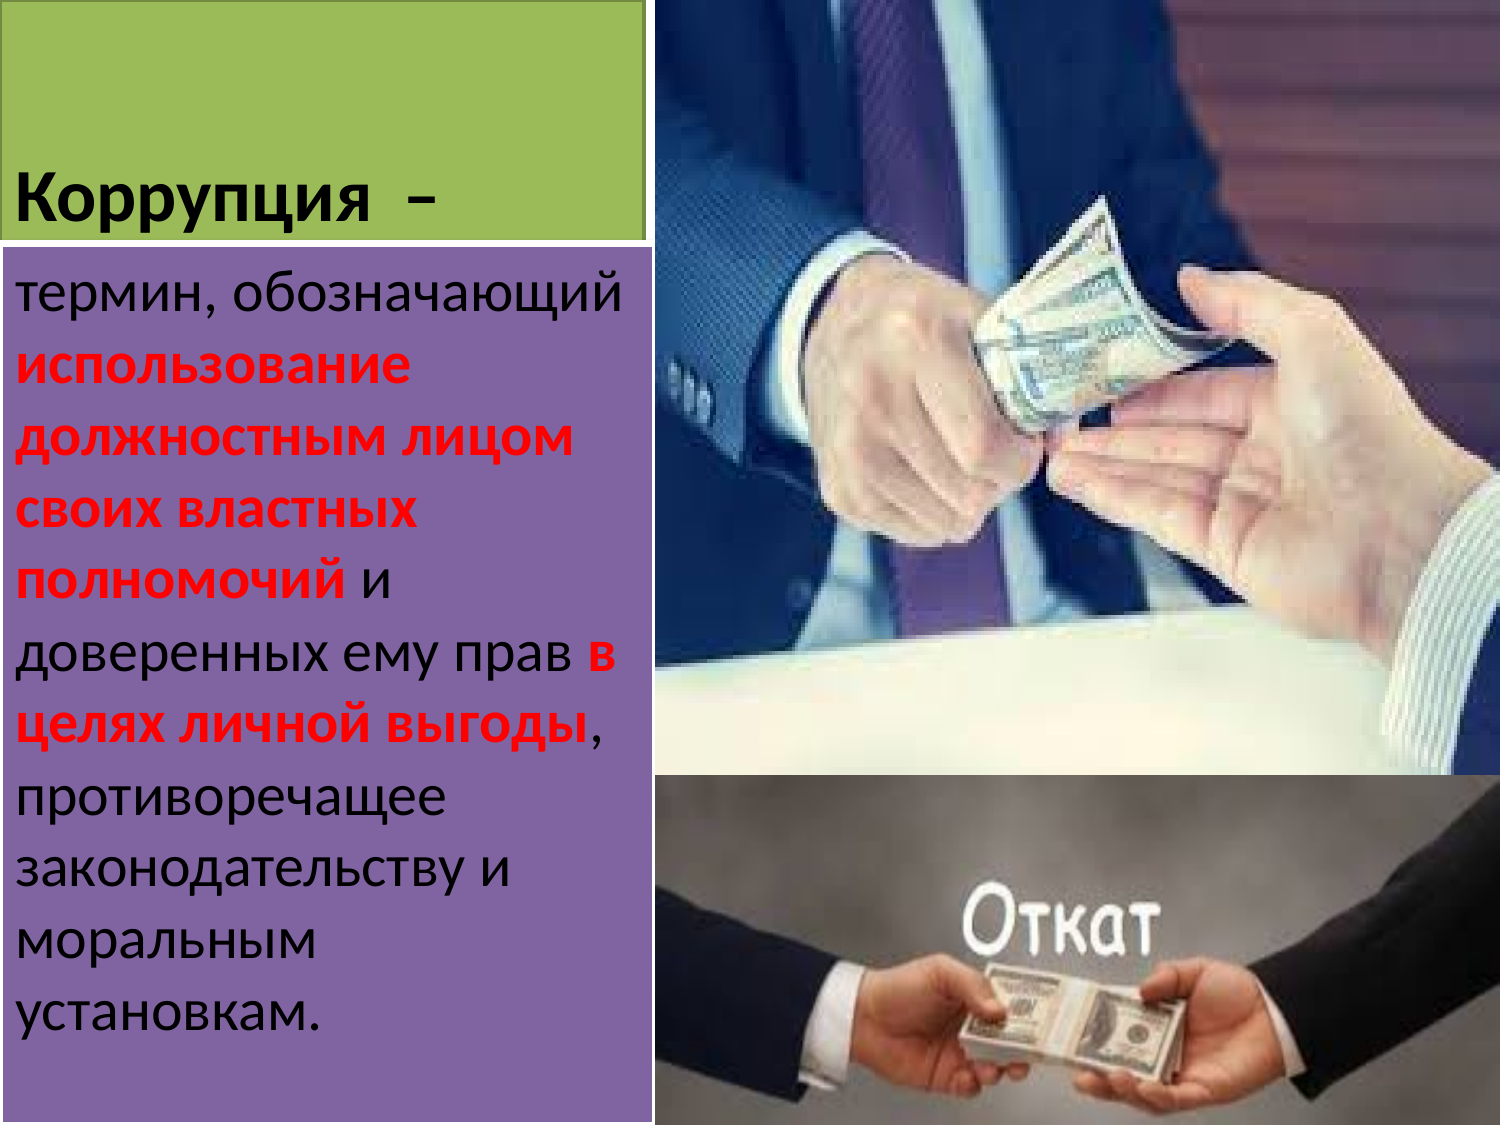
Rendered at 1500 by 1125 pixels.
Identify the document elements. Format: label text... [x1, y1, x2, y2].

picture [293, 0, 1500, 1125]
list термин, обозначающий использование должностным лицом своих властных полномочий и доверенных ему прав в целях личной выгоды, противоречащее законодательству и моральным установкам. [0, 240, 650, 1125]
title Коррупция ̶ [0, 0, 646, 239]
